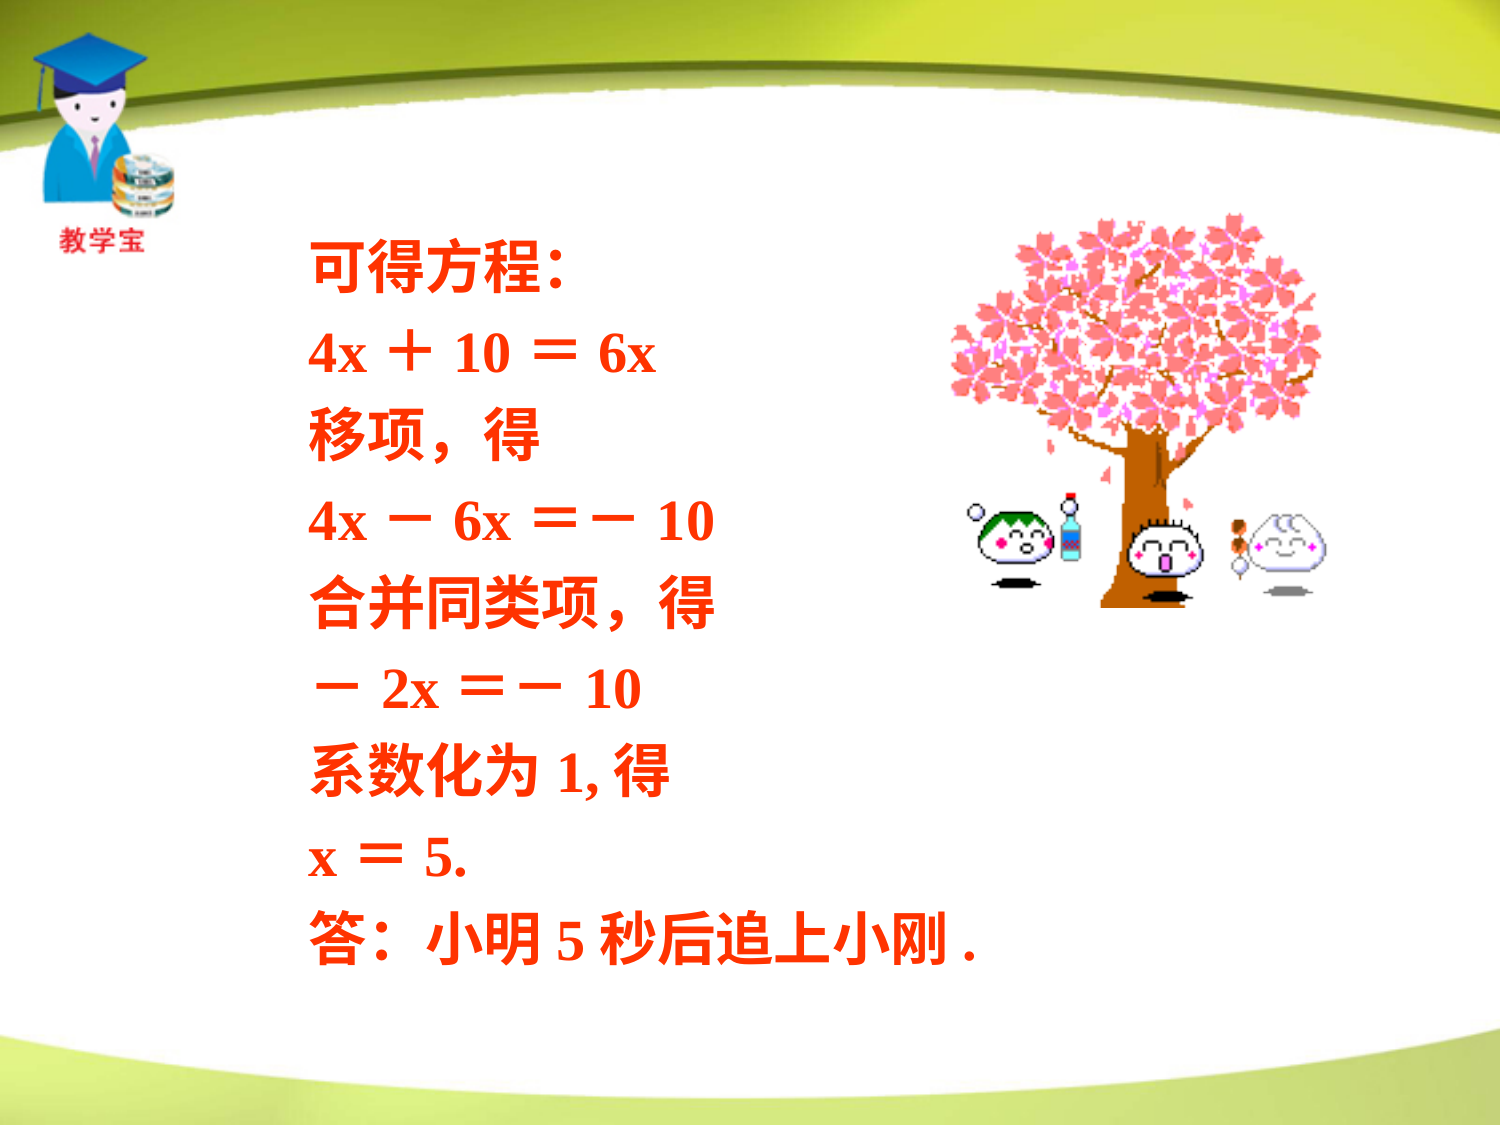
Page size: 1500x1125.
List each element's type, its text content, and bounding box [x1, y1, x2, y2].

text_box 可得方程： 4x＋10＝6x 移项，得 4x－6x＝－10 合并同类项，得 －2x＝－10 系数化为1,得 x＝5. 答：小明5秒后追上小刚. [294, 208, 1243, 980]
picture [0, 0, 1500, 1125]
